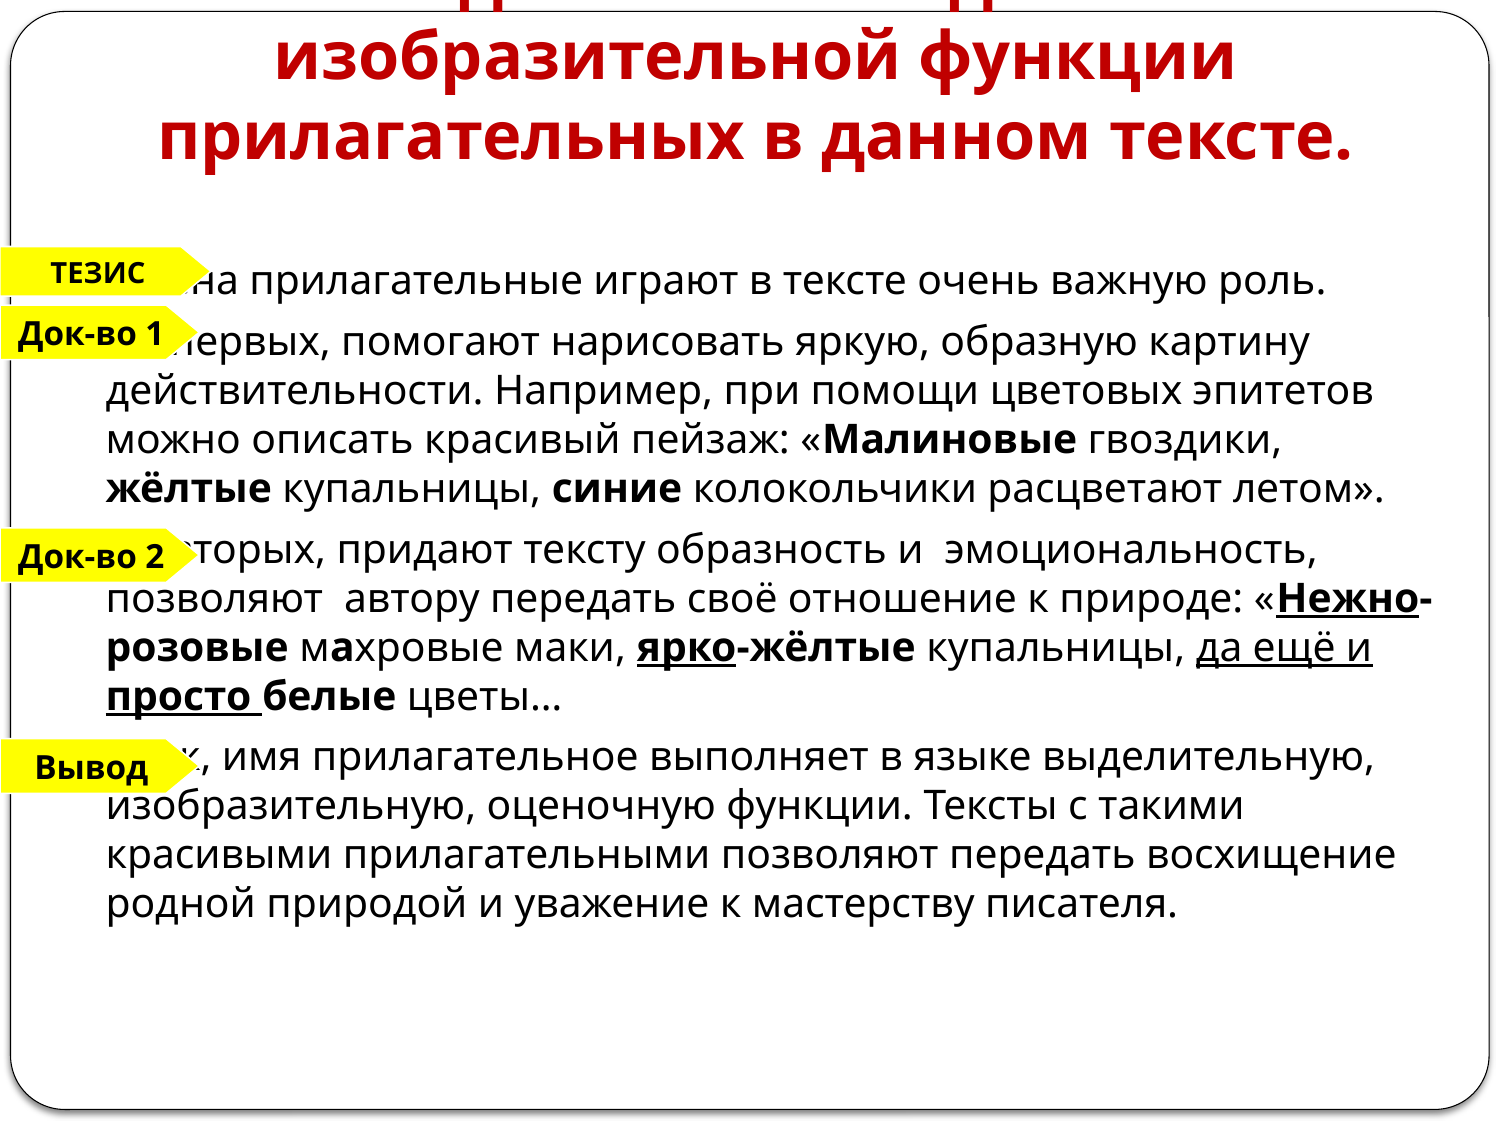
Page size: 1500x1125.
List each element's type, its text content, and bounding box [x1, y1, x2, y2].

text_box Док-во 1 [0, 305, 200, 360]
text_box Док-во 2 [0, 527, 200, 583]
title Сделайте вывод об изобразительной функции прилагательных в данном тексте. [82, 0, 1430, 188]
list Имена прилагательные играют в тексте очень важную роль. Во-первых, помогают нарисовать яркую, образную картину действительности. Например, при помощи цветовых эпитетов можно описать красивый пейзаж: «Малиновые гвоздики, жёлтые купальницы, синие колокольчики расцветают летом». Во-вторых, придают тексту образность и эмоциональность, позволяют автору передать своё отношение к природе: «Нежно-розовые махровые маки, ярко-жёлтые купальницы, да ещё и просто белые цветы… Итак, имя прилагательное выполняет в языке выделительную, изобразительную, оценочную функции. Тексты с такими красивыми прилагательными позволяют передать восхищение родной природой и уважение к мастерству писателя. [46, 246, 1465, 1067]
text_box Вывод [0, 738, 200, 794]
text_box ТЕЗИС [0, 246, 211, 297]
